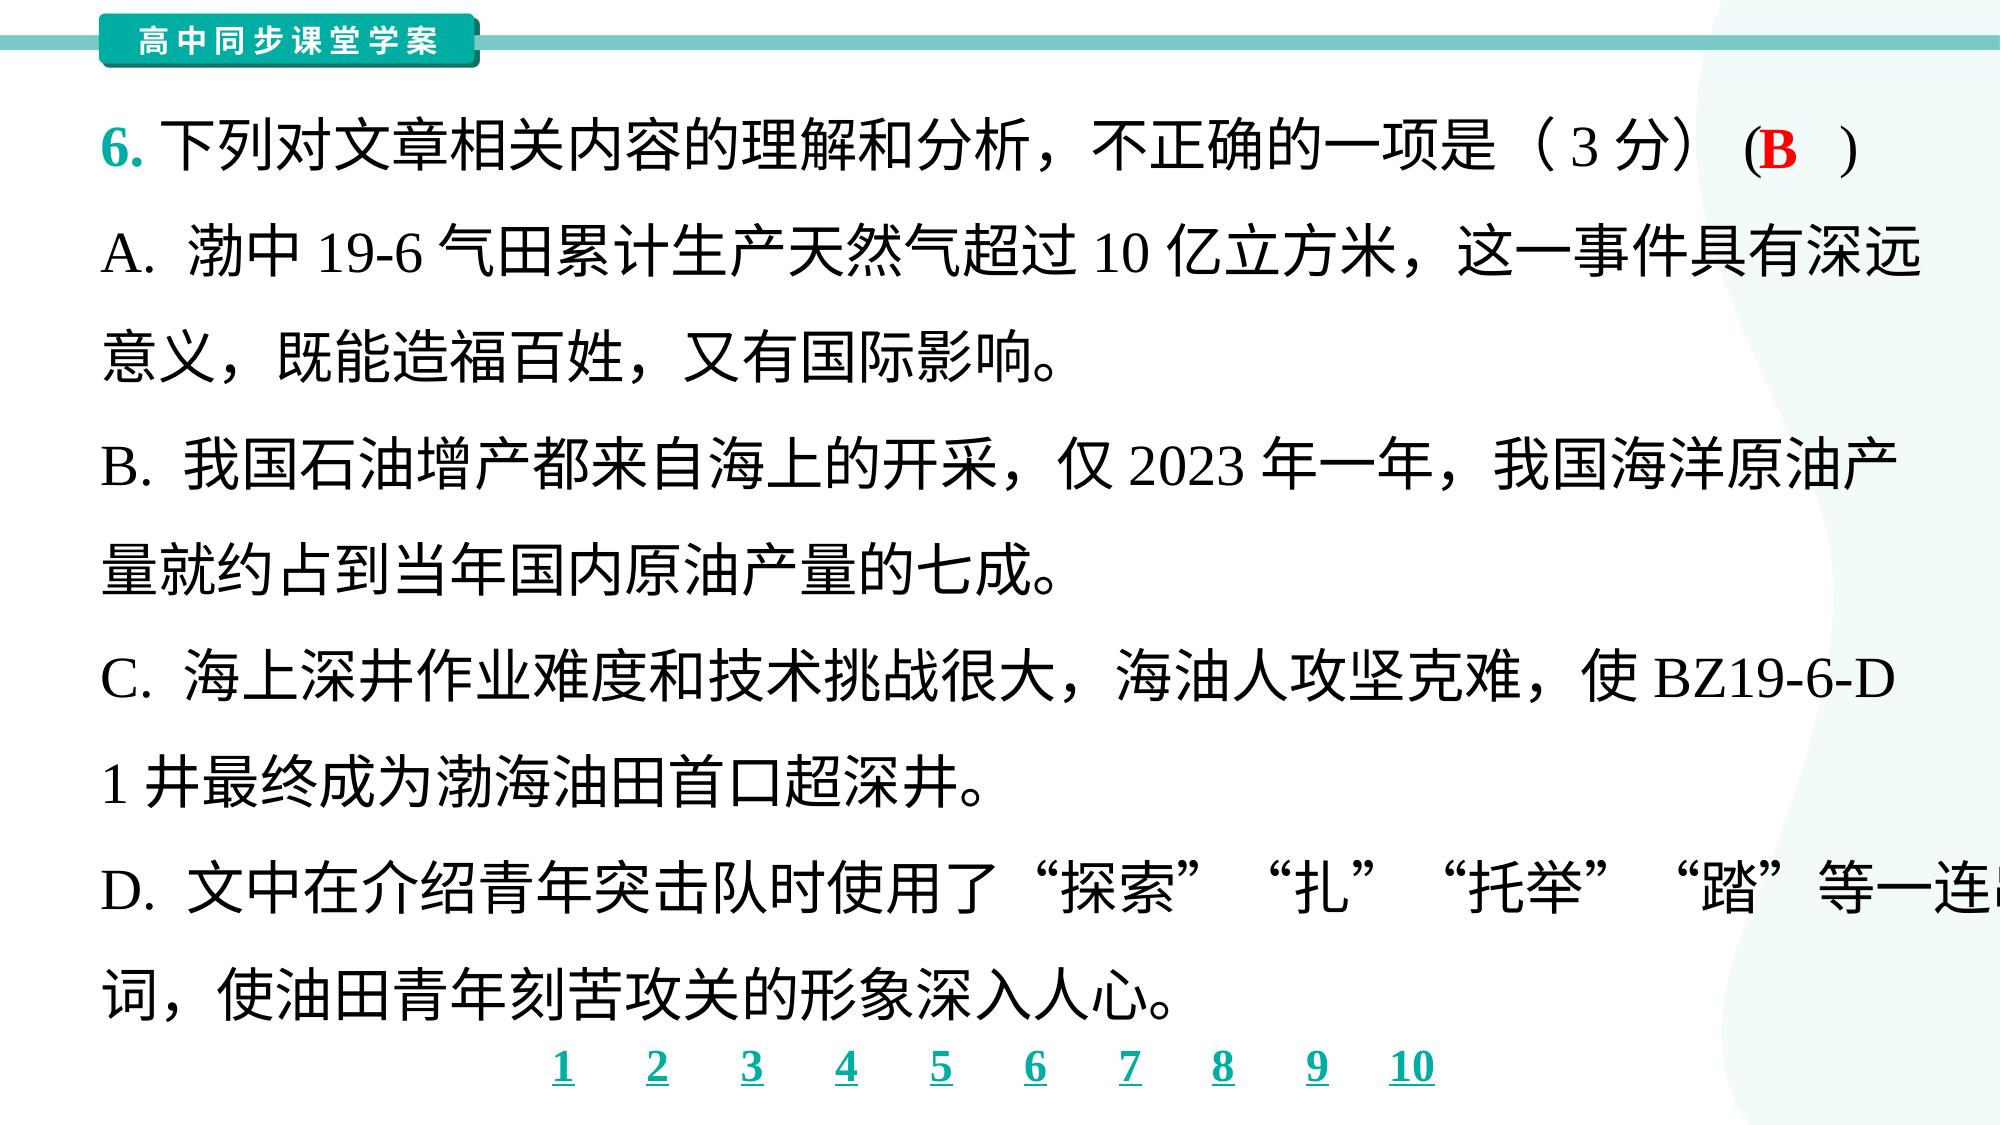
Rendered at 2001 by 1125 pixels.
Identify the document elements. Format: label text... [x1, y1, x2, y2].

text_box A. 渤中19-6气田累计生产天然气超过10亿立方米，这一事件具有深远 意义，既能造福百姓，又有国际影响。 B. 我国石油增产都来自海上的开采，仅2023年一年，我国海洋原油产 量就约占到当年国内原油产量的七成。 C. 海上深井作业难度和技术挑战很大，海油人攻坚克难，使BZ19-6-D 1井最终成为渤海油田首口超深井。 D. 文中在介绍青年突击队时使用了“探索”“扎”“托举”“踏”等一连串动 词，使油田青年刻苦攻关的形象深入人心。 [100, 177, 1899, 1028]
text_box 6.下列对文章相关内容的理解和分析，不正确的一项是（3分）( ) [100, 76, 1737, 177]
text_box 6.下列对文章相关内容的理解和分析，不正确的一项是（3分）( ) [1819, 76, 1899, 177]
text_box B [1737, 76, 1819, 177]
picture [0, 0, 2000, 1125]
